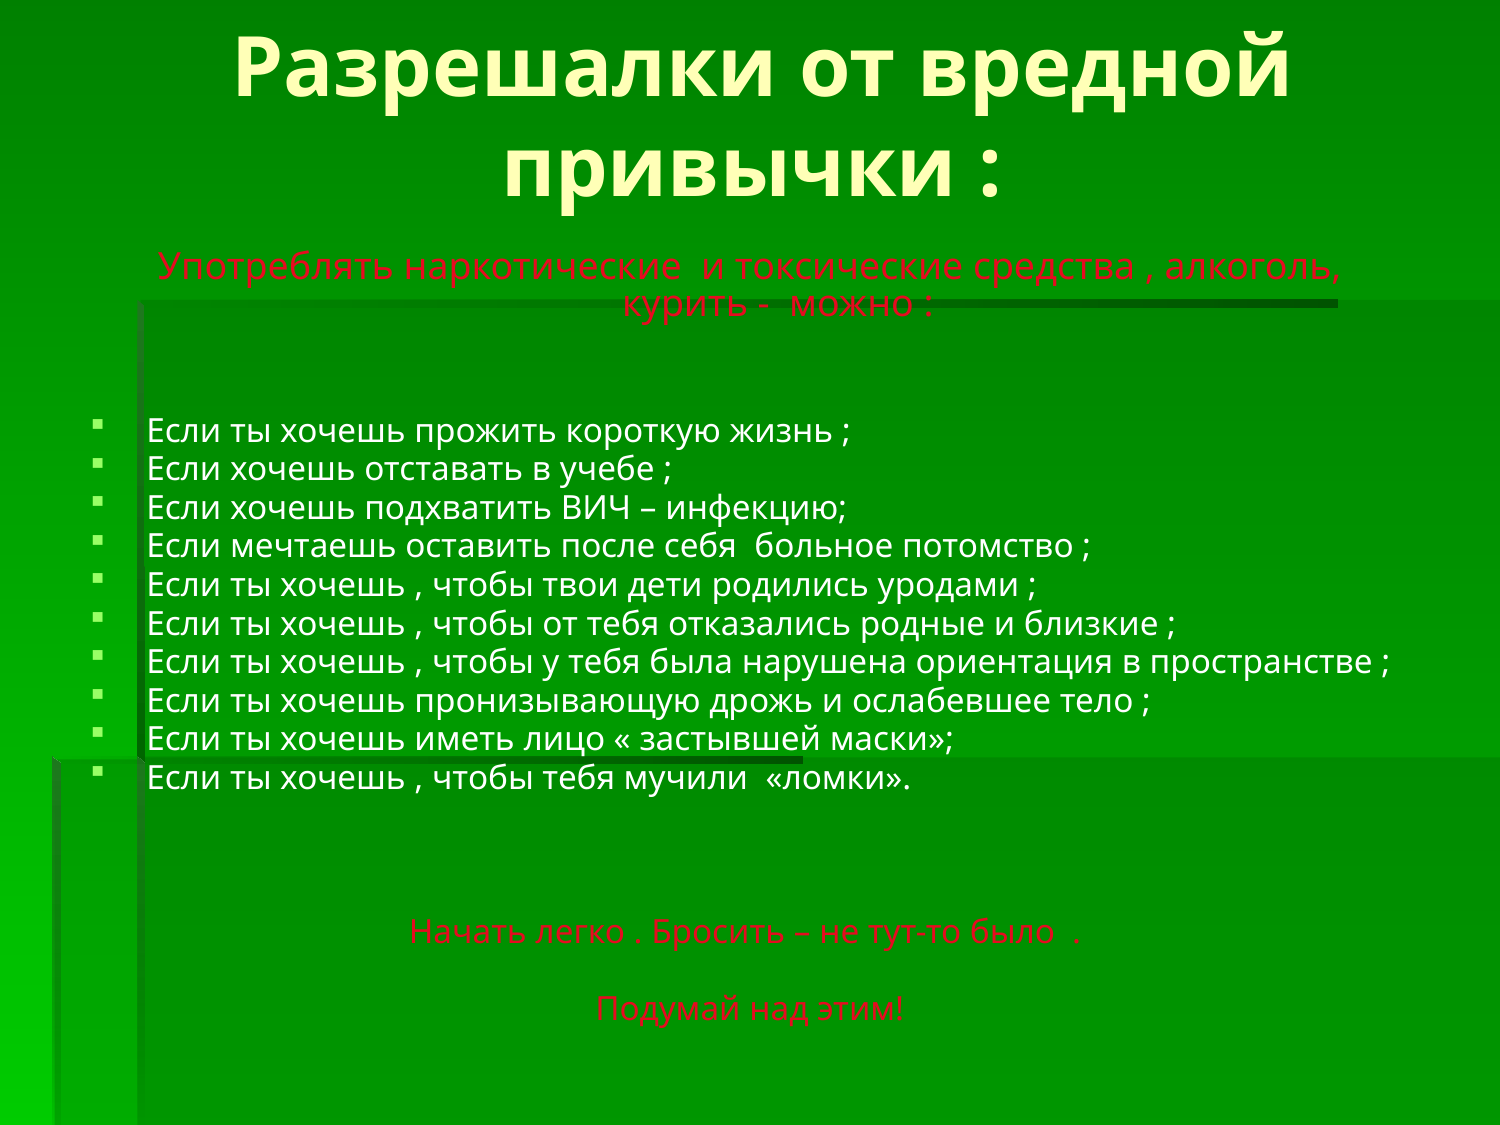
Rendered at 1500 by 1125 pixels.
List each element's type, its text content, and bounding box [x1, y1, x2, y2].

list Употреблять наркотические и токсические средства , алкоголь, курить - можно : Если ты хочешь прожить короткую жизнь ; Если хочешь отставать в учебе ; Если хочешь подхватить ВИЧ – инфекцию; Если мечтаешь оставить после себя больное потомство ; Если ты хочешь , чтобы твои дети родились уродами ; Если ты хочешь , чтобы от тебя отказались родные и близкие ; Если ты хочешь , чтобы у тебя была нарушена ориентация в пространстве ; Если ты хочешь пронизывающую дрожь и ослабевшее тело ; Если ты хочешь иметь лицо « застывшей маски»; Если ты хочешь , чтобы тебя мучили «ломки». Начать легко . Бросить – не тут-то было . Подумай над этим! [74, 196, 1426, 1095]
title Разрешалки от вредной привычки : [74, 39, 1451, 186]
